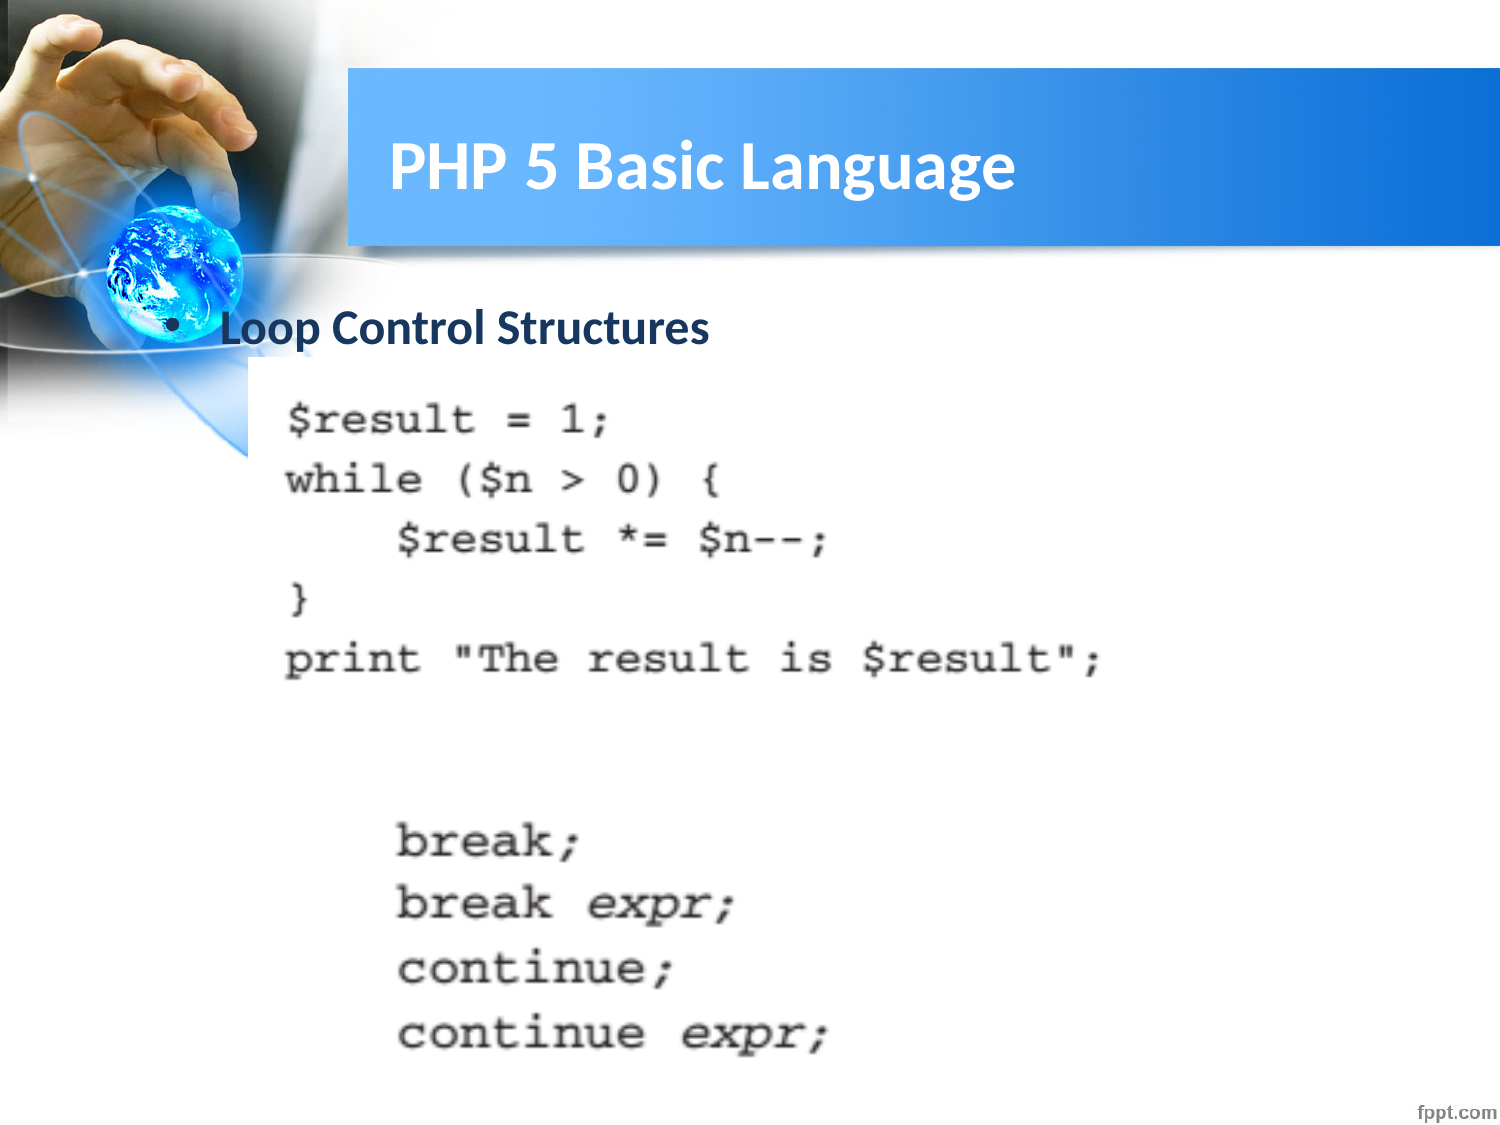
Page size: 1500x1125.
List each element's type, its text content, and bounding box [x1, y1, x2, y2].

list Loop Control Structures [148, 286, 1477, 1039]
title PHP 5 Basic Language [374, 111, 1452, 212]
picture [0, 0, 1500, 1125]
